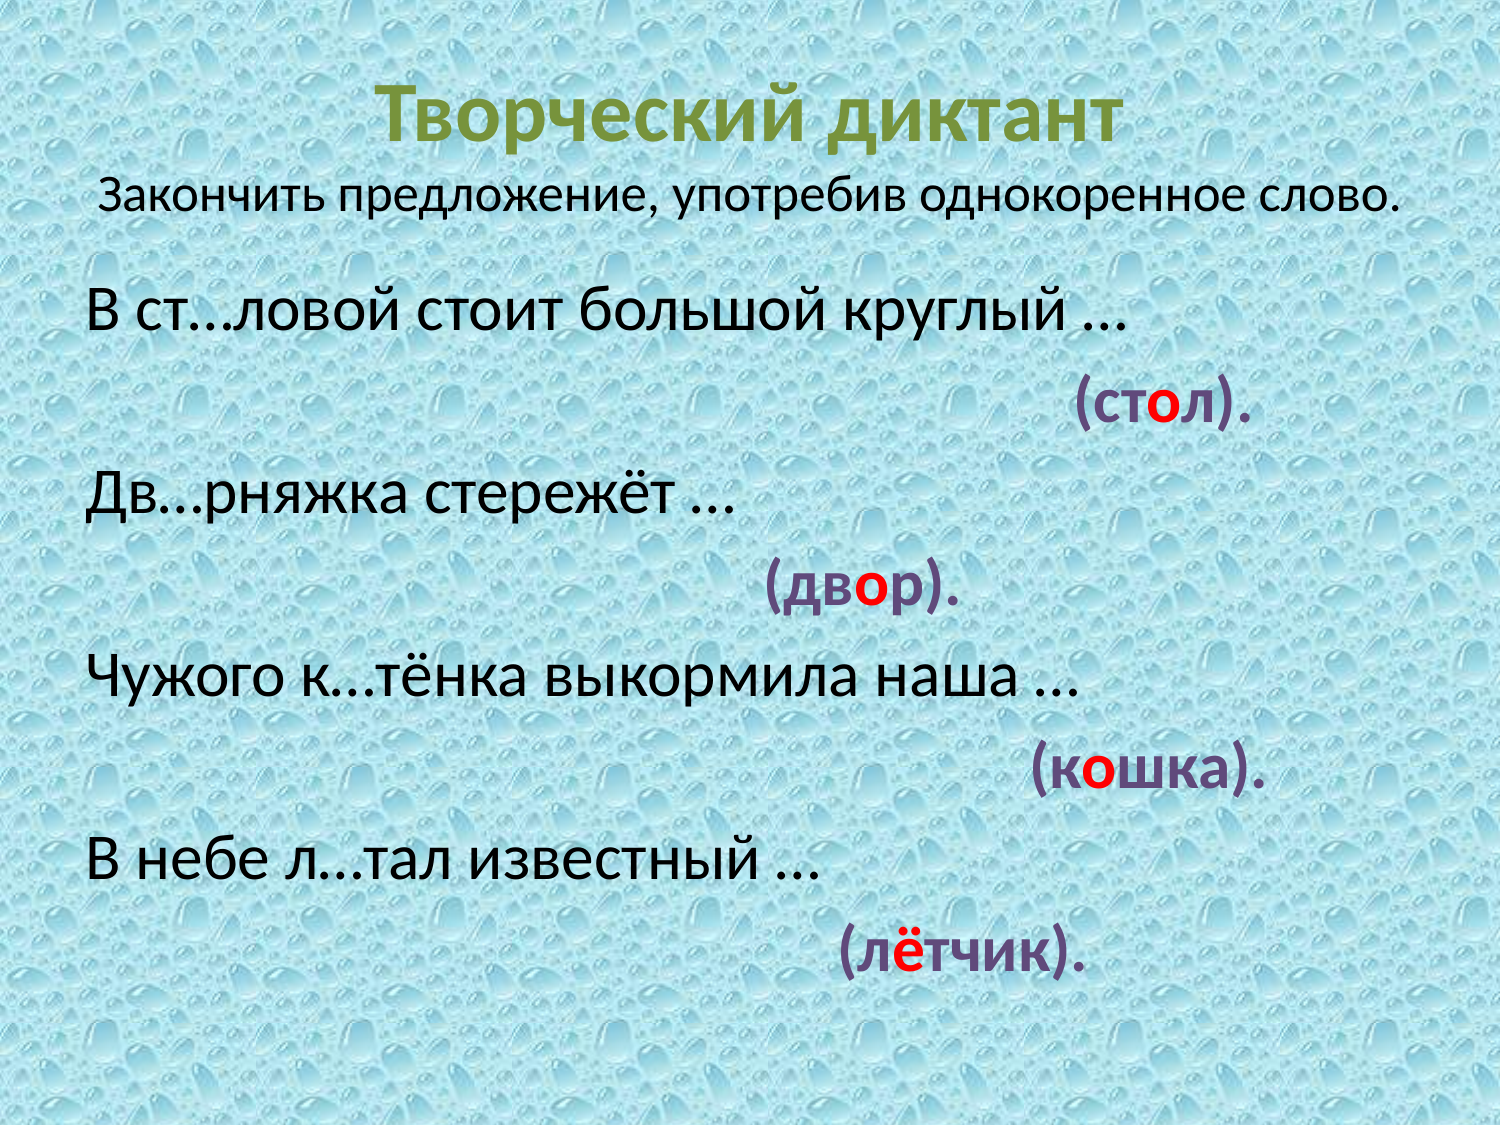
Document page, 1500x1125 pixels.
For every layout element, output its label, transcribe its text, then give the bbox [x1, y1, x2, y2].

title Творческий диктант Закончить предложение, употребив однокоренное слово. [75, 45, 1425, 233]
picture [0, 0, 1500, 1125]
list В ст…ловой стоит большой круглый … (стол). Дв…рняжка стережёт … (двор). Чужого к…тёнка выкормила наша … (кошка). В небе л…тал известный … (лётчик). [70, 257, 1425, 1086]
